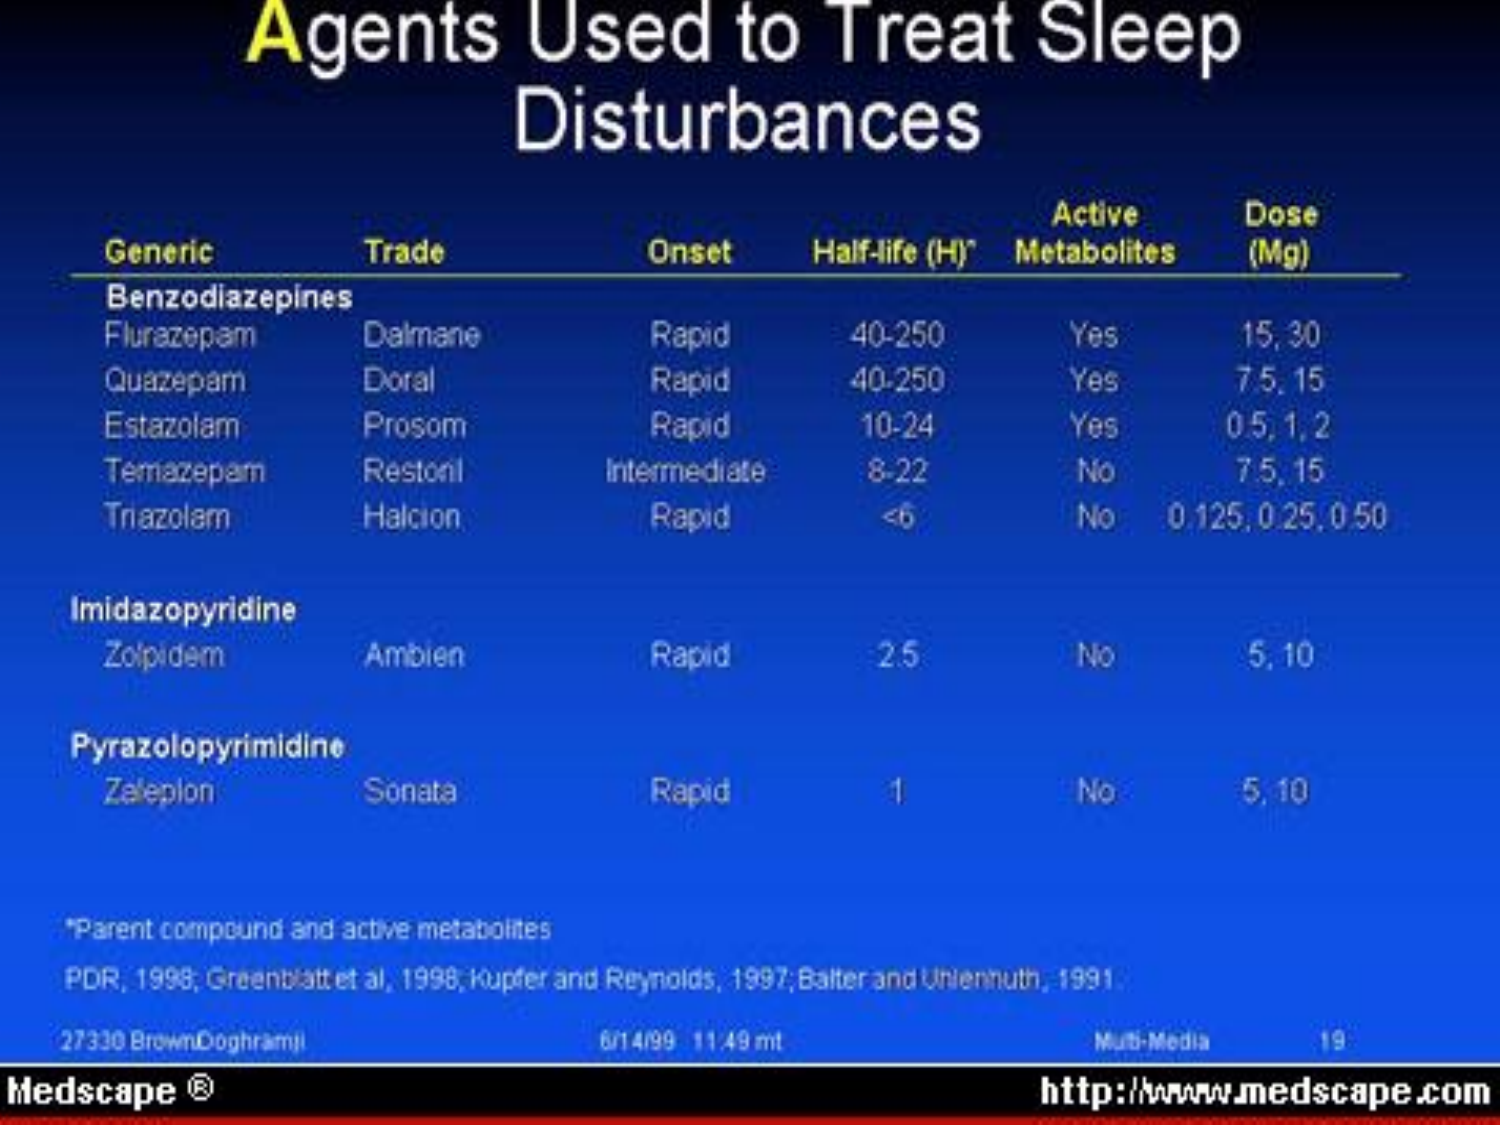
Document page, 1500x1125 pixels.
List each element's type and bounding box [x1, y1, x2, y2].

list [0, 0, 1500, 1125]
